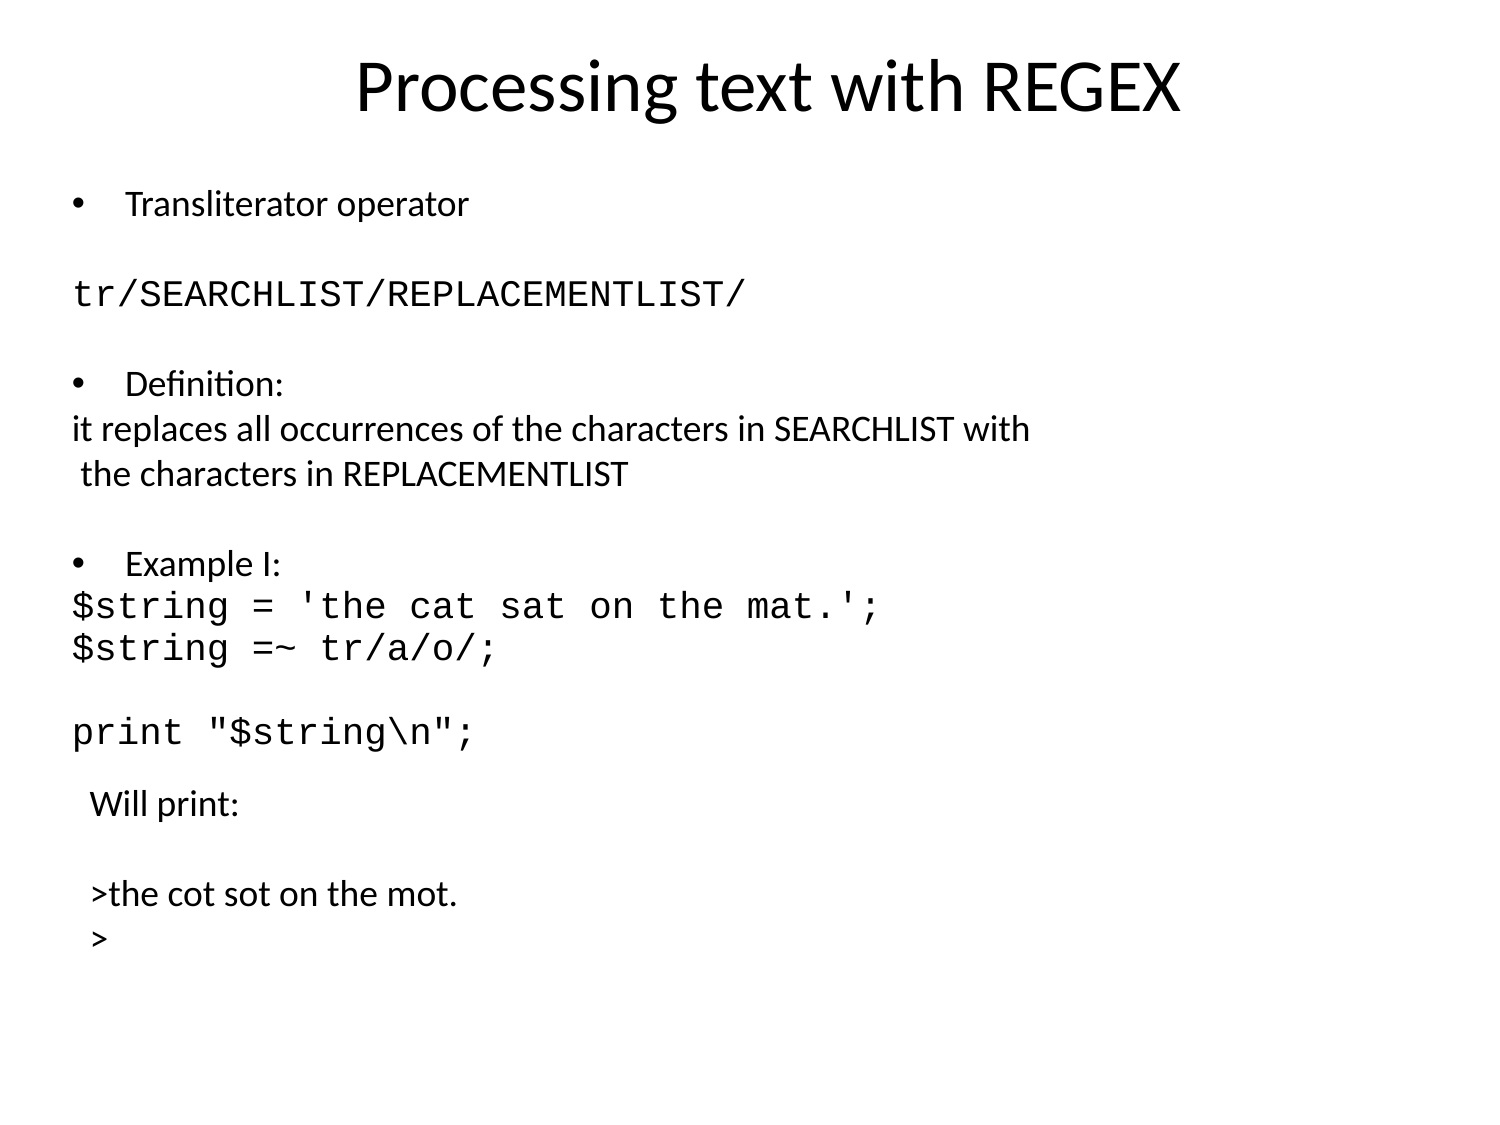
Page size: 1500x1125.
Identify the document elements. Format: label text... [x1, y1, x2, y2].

text_box Transliterator operator tr/SEARCHLIST/REPLACEMENTLIST/ Definition: it replaces all occurrences of the characters in SEARCHLIST with the characters in REPLACEMENTLIST Example I: $string = 'the cat sat on the mat.'; $string =~ tr/a/o/; print "$string\n"; [58, 170, 1195, 735]
text_box Will print: >the cot sot on the mot. > [76, 769, 501, 952]
text_box Processing text with REGEX [342, 29, 1196, 133]
